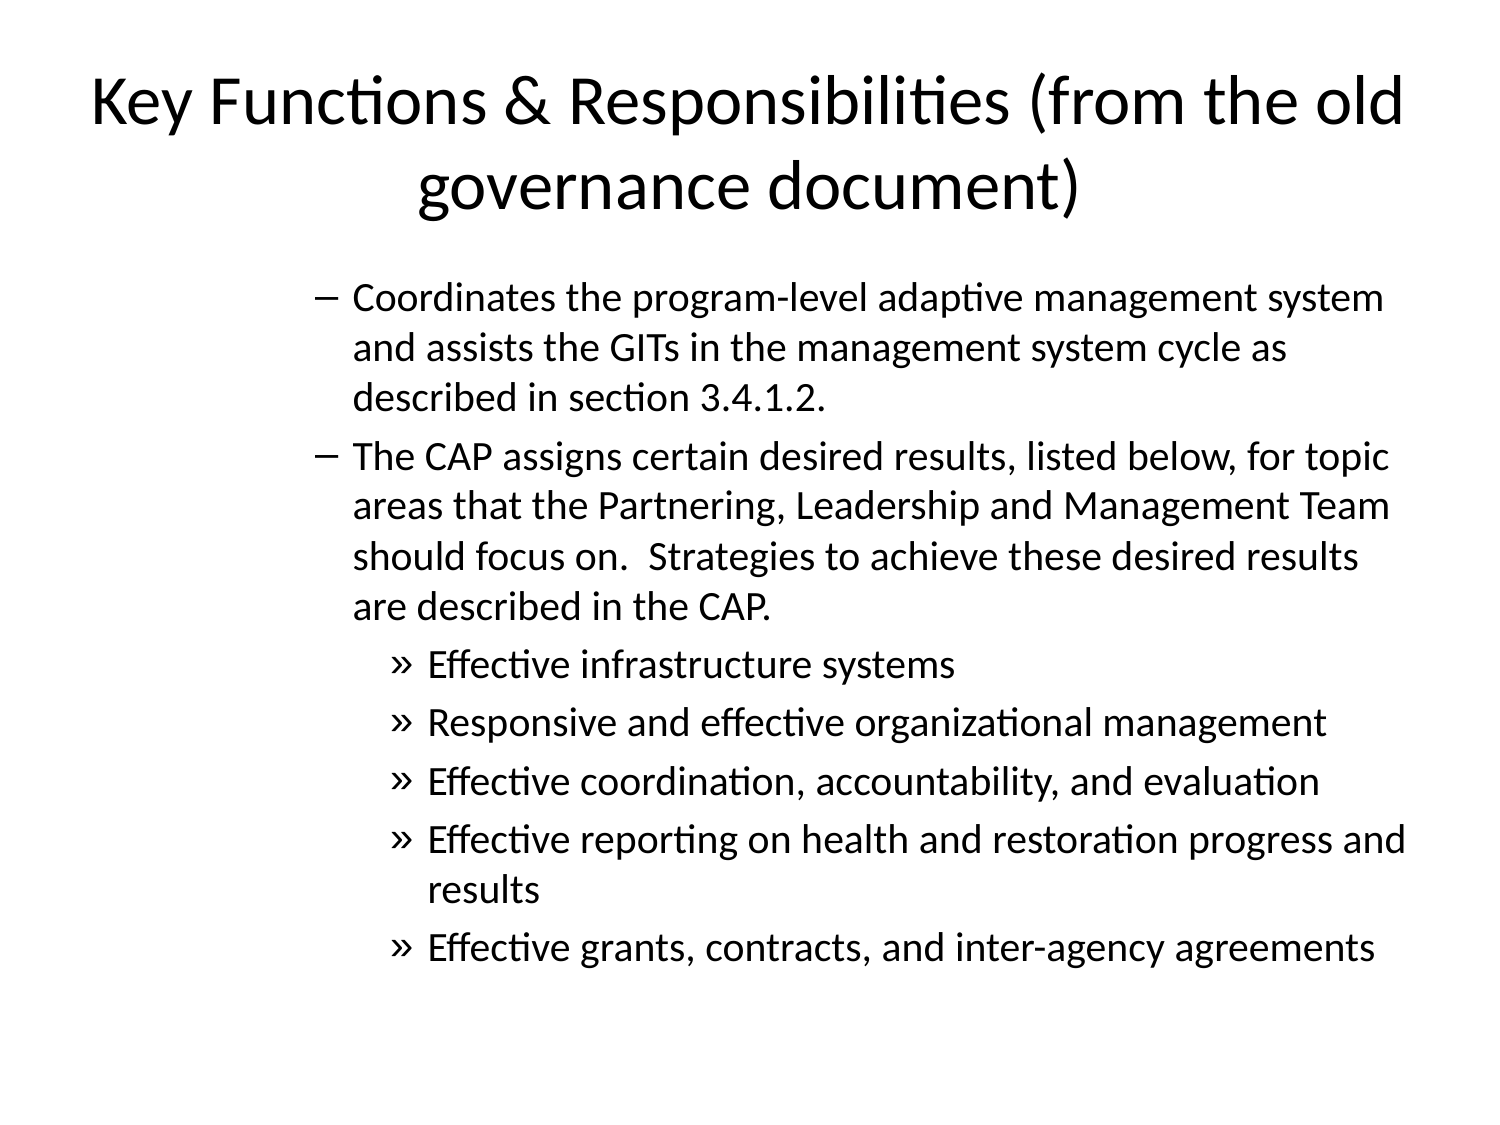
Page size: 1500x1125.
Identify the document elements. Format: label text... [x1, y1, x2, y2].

title Key Functions & Responsibilities (from the old governance document) [75, 45, 1425, 233]
list Coordinates the program-level adaptive management system and assists the GITs in the management system cycle as described in section 3.4.1.2. The CAP assigns certain desired results, listed below, for topic areas that the Partnering, Leadership and Management Team should focus on. Strategies to achieve these desired results are described in the CAP. Effective infrastructure systems Responsive and effective organizational management Effective coordination, accountability, and evaluation Effective reporting on health and restoration progress and results Effective grants, contracts, and inter-agency agreements [75, 262, 1425, 1005]
